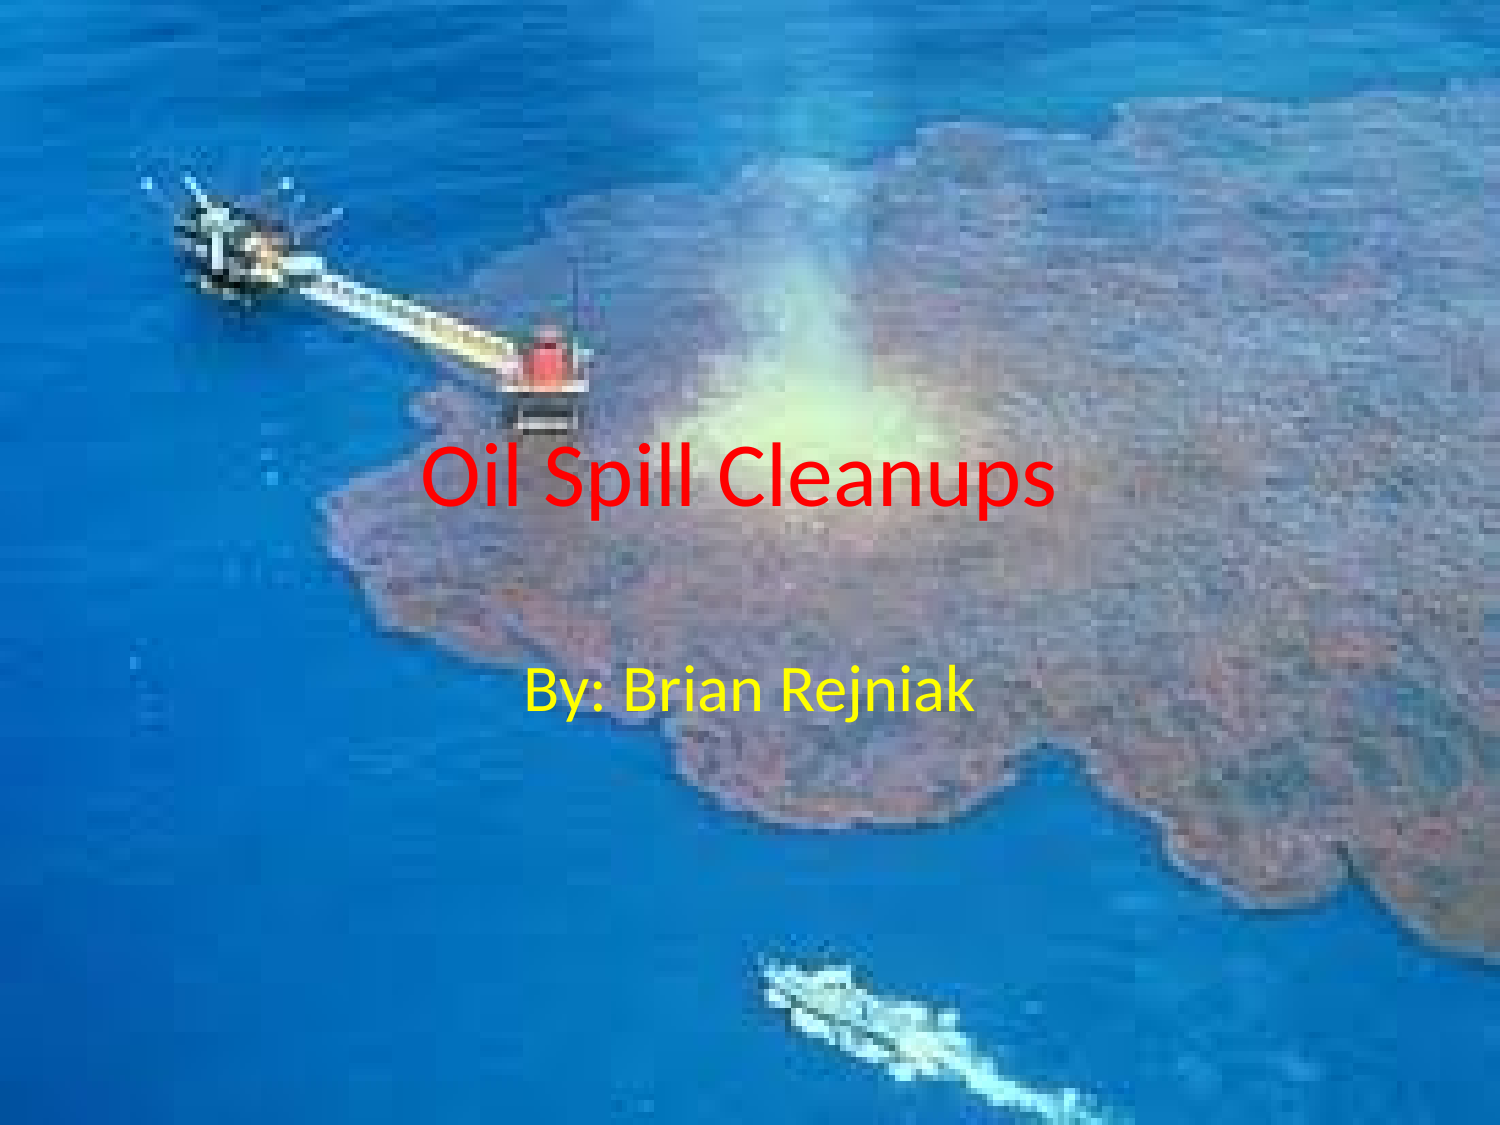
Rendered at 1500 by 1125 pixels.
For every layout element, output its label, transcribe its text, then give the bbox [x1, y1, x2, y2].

title Oil Spill Cleanups [112, 349, 1388, 591]
picture [0, 0, 1500, 1125]
subtitle By: Brian Rejniak [225, 637, 1275, 925]
